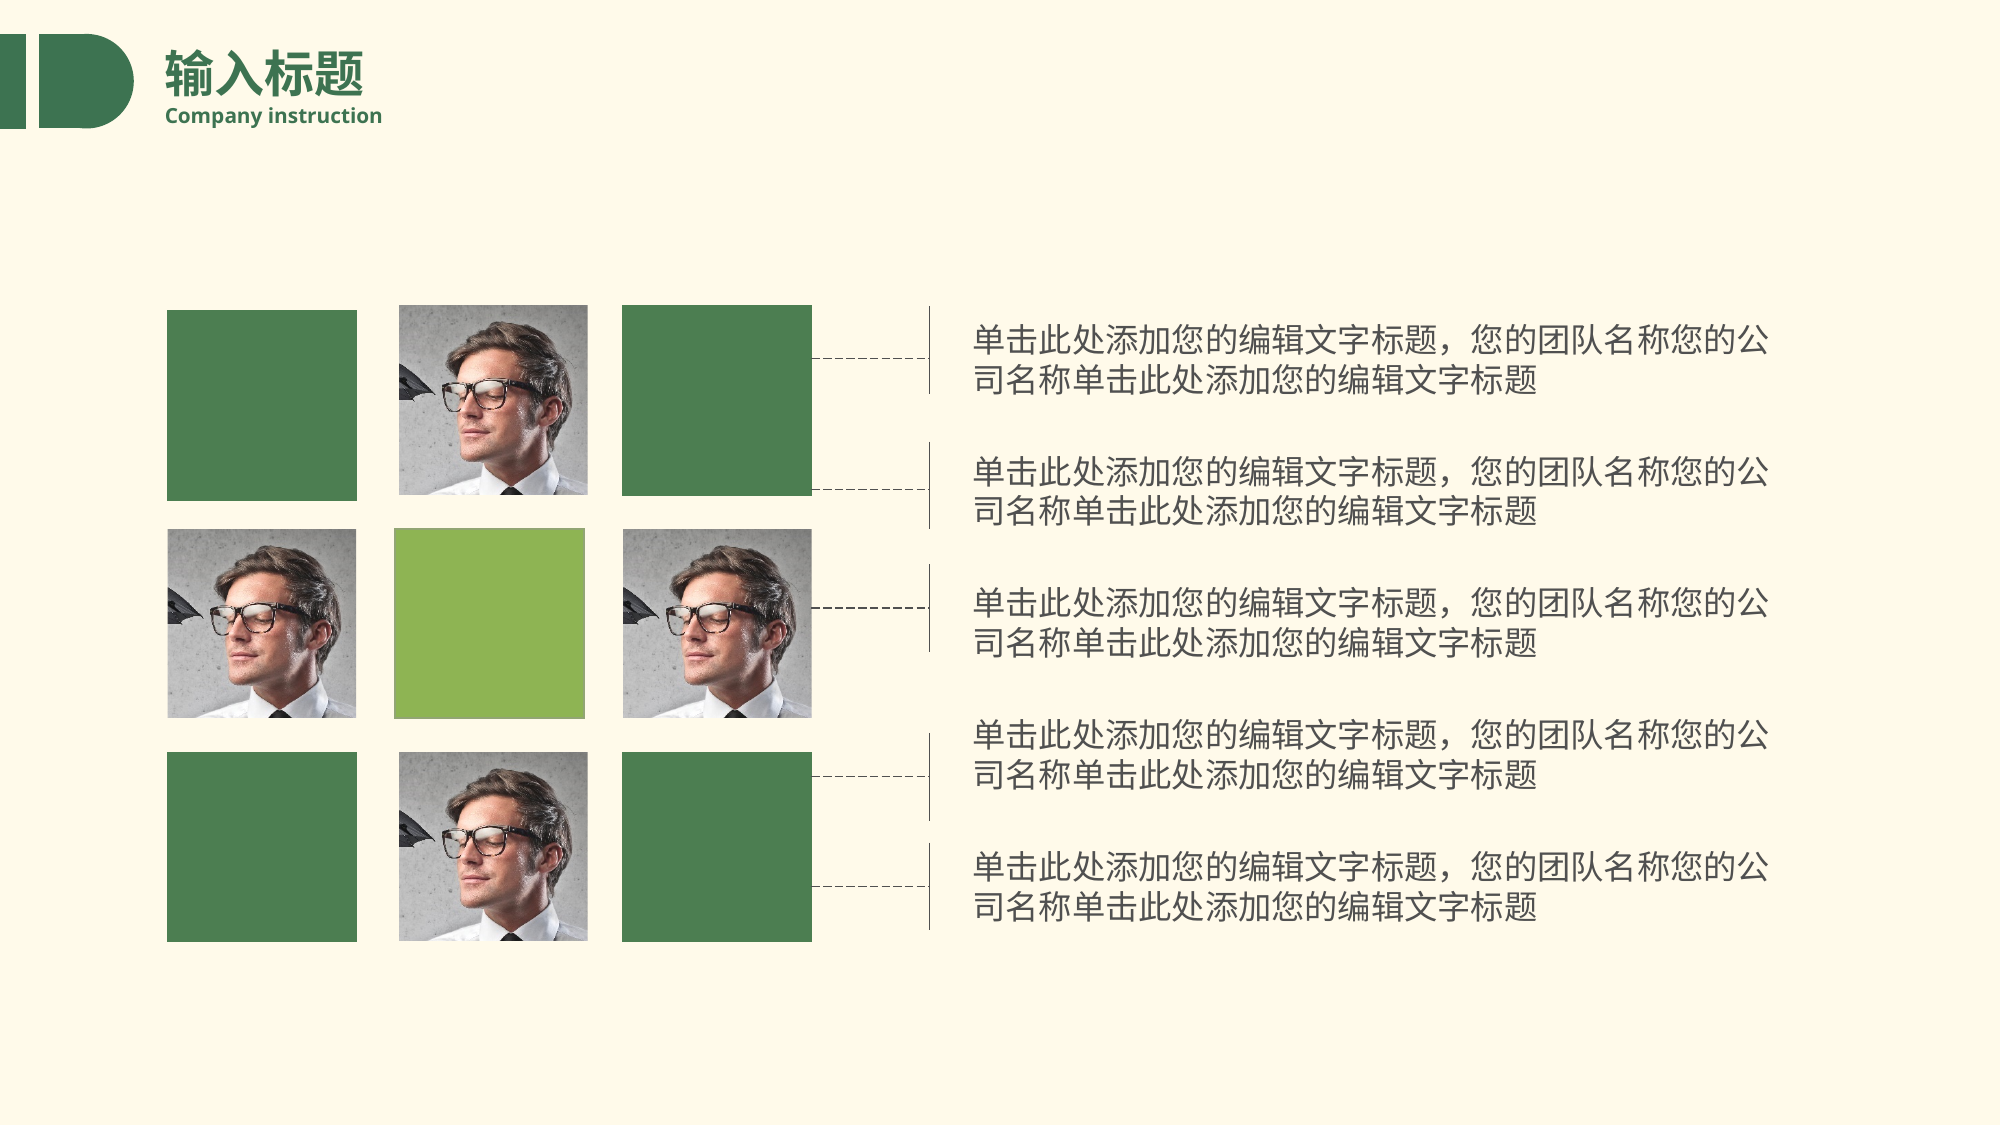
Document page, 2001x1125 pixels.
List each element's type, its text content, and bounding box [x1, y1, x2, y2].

text_box 单击此处添加您的编辑文字标题，您的团队名称您的公司名称单击此处添加您的编辑文字标题 [957, 706, 1803, 802]
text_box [40, 34, 133, 128]
picture [399, 752, 588, 941]
text_box 单击此处添加您的编辑文字标题，您的团队名称您的公司名称单击此处添加您的编辑文字标题 [957, 575, 1803, 670]
text_box Company instruction [150, 95, 399, 135]
text_box [167, 752, 357, 942]
text_box [622, 305, 812, 496]
picture [167, 529, 357, 718]
picture [622, 529, 812, 718]
text_box 输入标题 [149, 34, 380, 110]
text_box 单击此处添加您的编辑文字标题，您的团队名称您的公司名称单击此处添加您的编辑文字标题 [957, 311, 1803, 407]
text_box [167, 310, 357, 501]
picture [399, 305, 588, 495]
text_box [622, 752, 812, 942]
text_box 单击此处添加您的编辑文字标题，您的团队名称您的公司名称单击此处添加您的编辑文字标题 [957, 443, 1803, 538]
text_box 单击此处添加您的编辑文字标题，您的团队名称您的公司名称单击此处添加您的编辑文字标题 [957, 838, 1803, 934]
text_box [0, 34, 26, 129]
text_box [394, 528, 585, 719]
